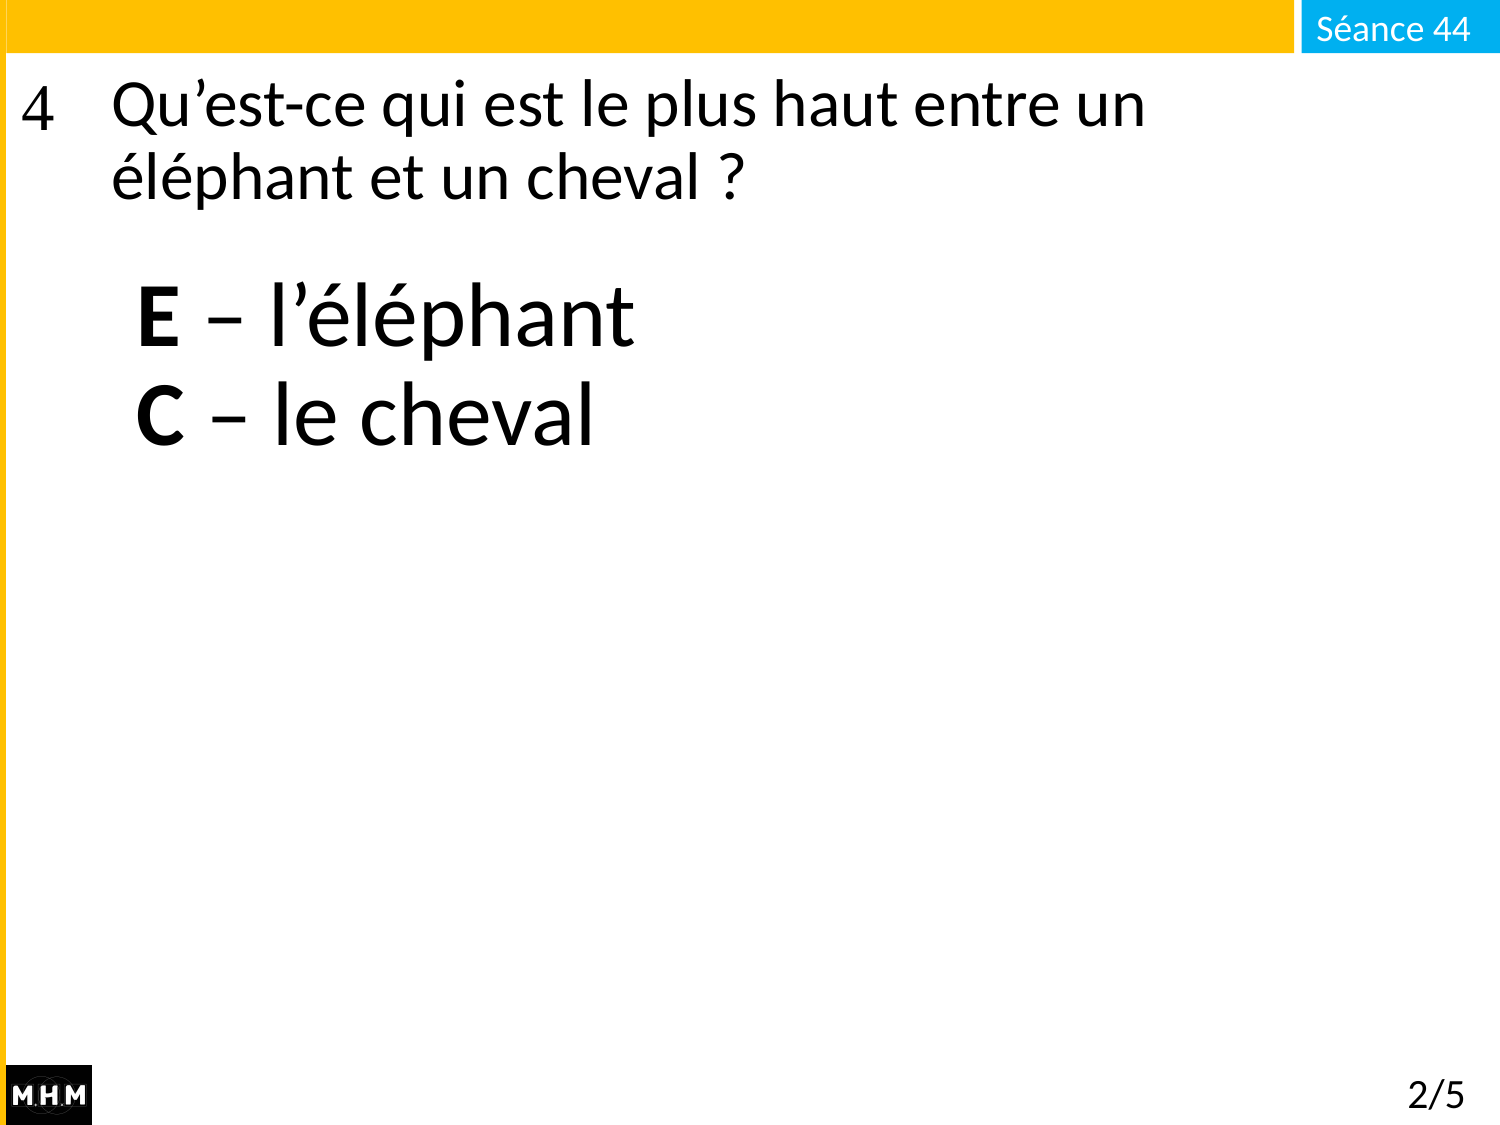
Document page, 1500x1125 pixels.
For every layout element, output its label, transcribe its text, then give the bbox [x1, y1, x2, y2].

list 2/5 [1373, 1064, 1500, 1125]
text_box E – l’éléphant C – le cheval [121, 259, 1448, 474]
title Qu’est-ce qui est le plus haut entre un éléphant et un cheval ? [96, 60, 1391, 223]
picture [6, 1065, 92, 1125]
